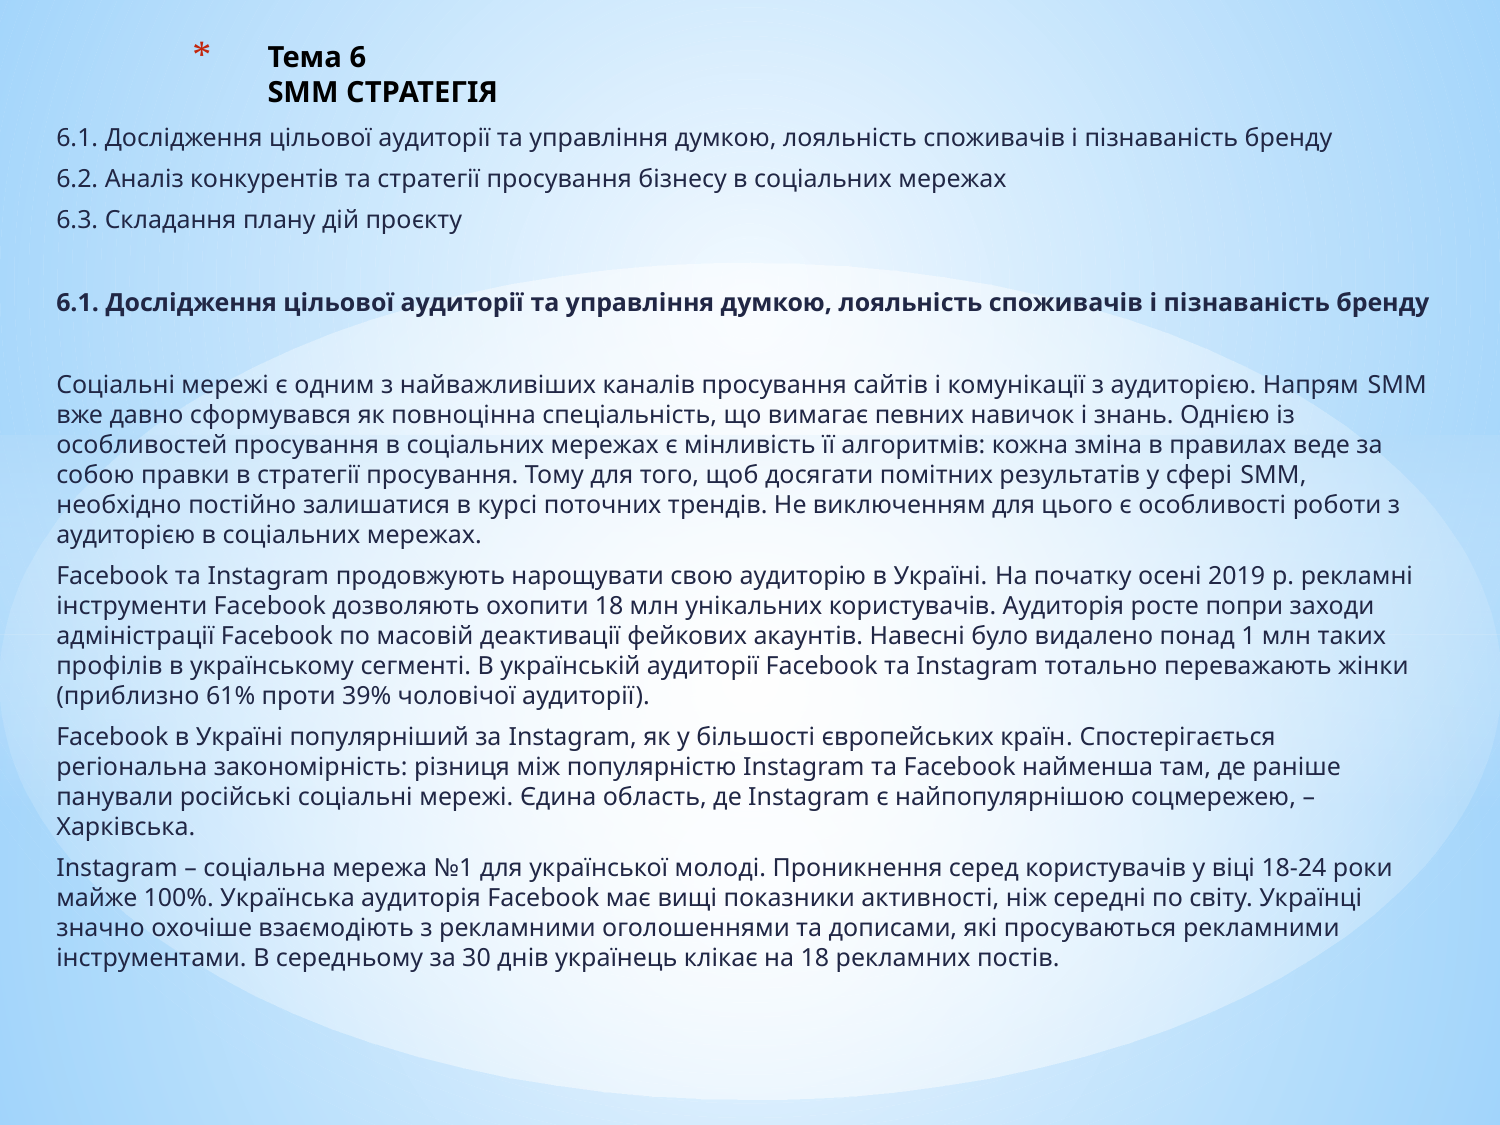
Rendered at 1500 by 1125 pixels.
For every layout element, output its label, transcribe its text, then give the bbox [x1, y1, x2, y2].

subtitle 6.1. Дослідження цільової аудиторії та управління думкою, лояльність споживачів і пізнаваність бренду 6.2. Аналіз конкурентів та стратегії просування бізнесу в соціальних мережах 6.3. Складання плану дій проєкту 6.1. Дослідження цільової аудиторії та управління думкою, лояльність споживачів і пізнаваність бренду Соціальні мережі є одним з найважливіших каналів просування сайтів і комунікації з аудиторією. Напрям SMM вже давно сформувався як повноцінна спеціальність, що вимагає певних навичок і знань. Однією із особливостей просування в соціальних мережах є мінливість її алгоритмів: кожна зміна в правилах веде за собою правки в стратегії просування. Тому для того, щоб досягати помітних результатів у сфері SMM, необхідно постійно залишатися в курсі поточних трендів. Не виключенням для цього є особливості роботи з аудиторією в соціальних мережах. Facebook та Instagram продовжують нарощувати свою аудиторію в Україні. На початку осені 2019 р. рекламні інструменти Facebook дозволяють охопити 18 млн унікальних користувачів. Аудиторія росте попри заходи адміністрації Facebook по масовій деактивації фейкових акаунтів. Навесні було видалено понад 1 млн таких профілів в українському сегменті. В українській аудиторії Facebook та Instagram тотально переважають жінки (приблизно 61% проти 39% чоловічої аудиторії). Facebook в Україні популярніший за Instagram, як у більшості європейських країн. Спостерігається регіональна закономірність: різниця між популярністю Instagram та Facebook найменша там, де раніше панували російські соціальні мережі. Єдина область, де Instagram є найпопулярнішою соцмережею, – Харківська. Instagram – соціальна мережа №1 для української молоді. Проникнення серед користувачів у віці 18-24 роки майже 100%. Українська аудиторія Facebook має вищі показники активності, ніж середні по світу. Українці значно охочіше взаємодіють з рекламними оголошеннями та дописами, які просуваються рекламними інструментами. В середньому за 30 днів українець клікає на 18 рекламних постів. [41, 113, 1447, 1083]
title Тема 6 SMM СТРАТЕГІЯ [147, 30, 1325, 115]
